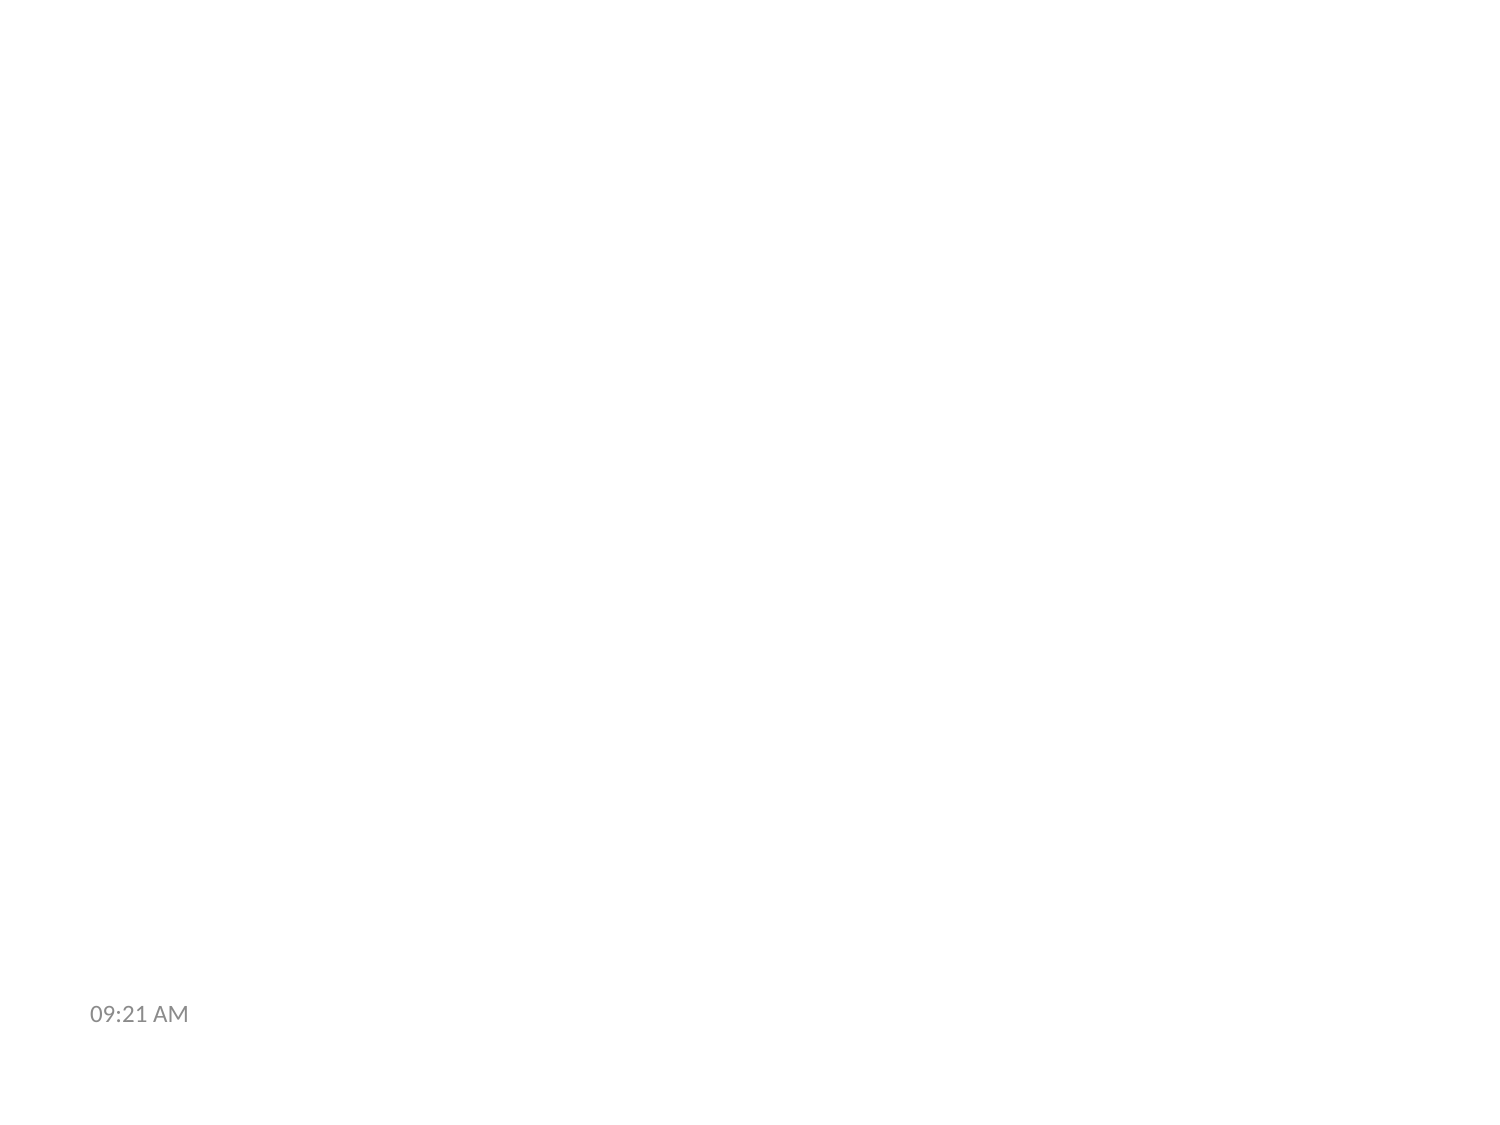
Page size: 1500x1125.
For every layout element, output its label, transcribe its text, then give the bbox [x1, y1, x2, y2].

text_box 3:35 PM [75, 982, 425, 1043]
